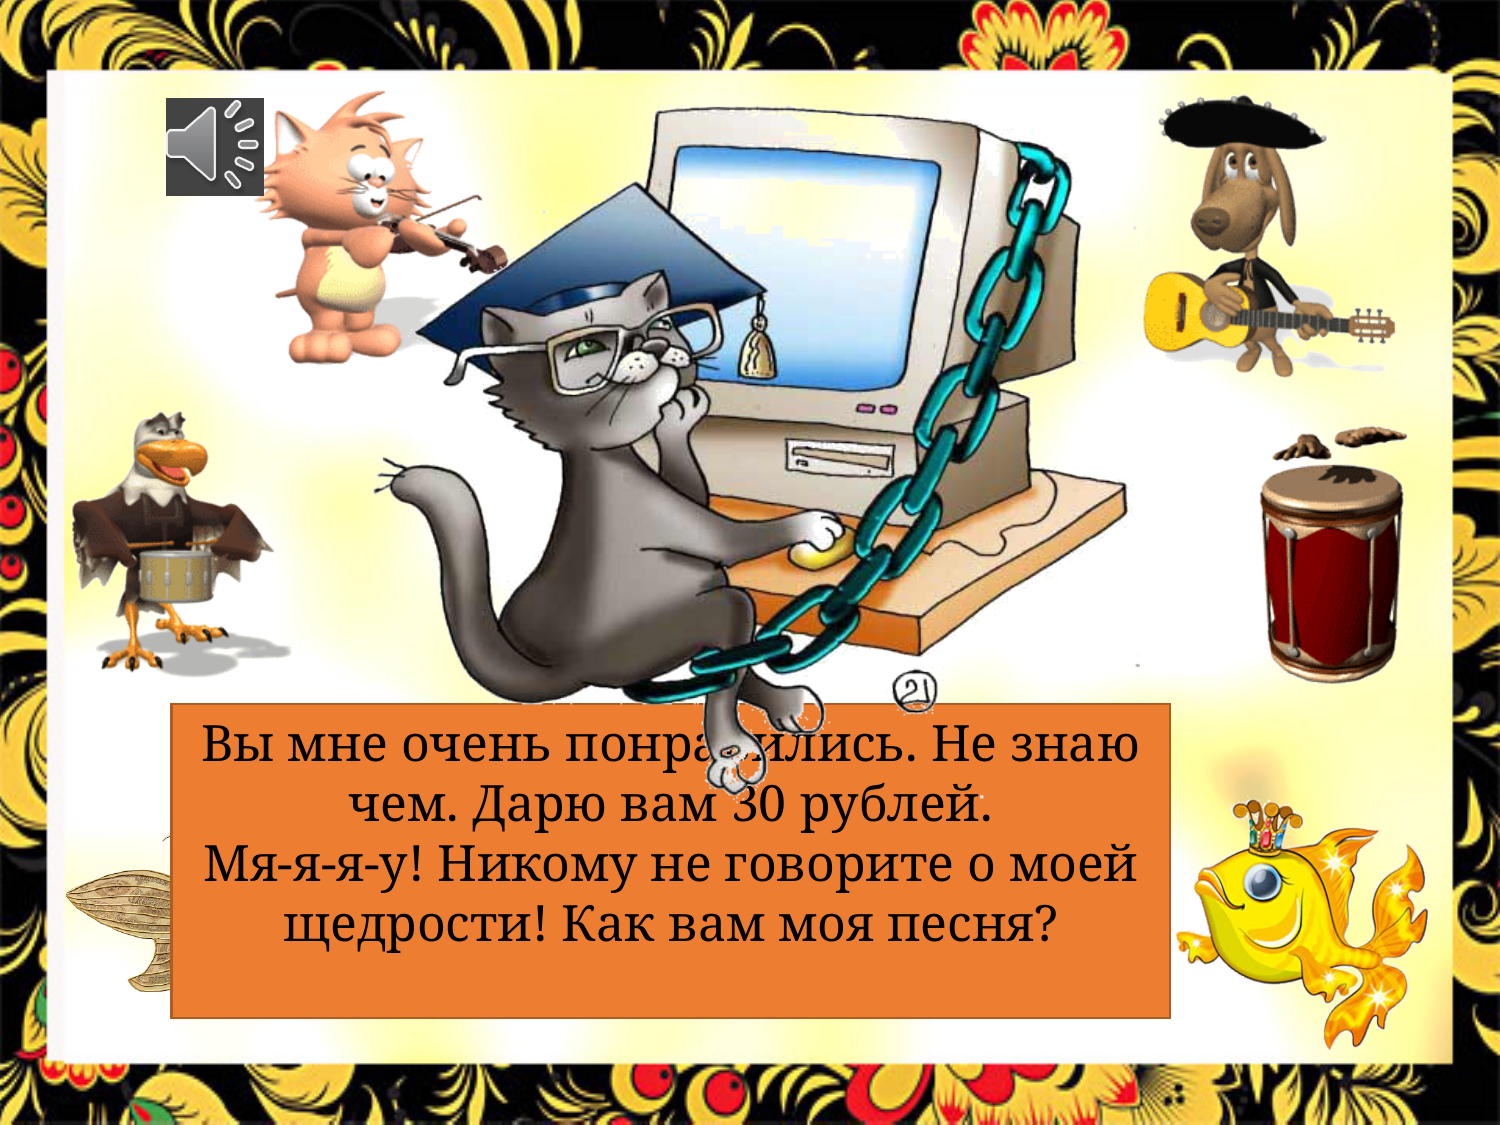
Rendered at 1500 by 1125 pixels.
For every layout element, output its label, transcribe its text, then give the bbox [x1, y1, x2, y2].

text_box Вы мне очень понравились. Не знаю чем. Дарю вам 30 рублей. Мя-я-я-у! Никому не говорите о моей щедрости! Как вам моя песня? [170, 703, 358, 771]
picture [0, 0, 1500, 1125]
text_box Вы мне очень понравились. Не знаю чем. Дарю вам 30 рублей. Мя-я-я-у! Никому не говорите о моей щедрости! Как вам моя песня? [444, 703, 1171, 1019]
